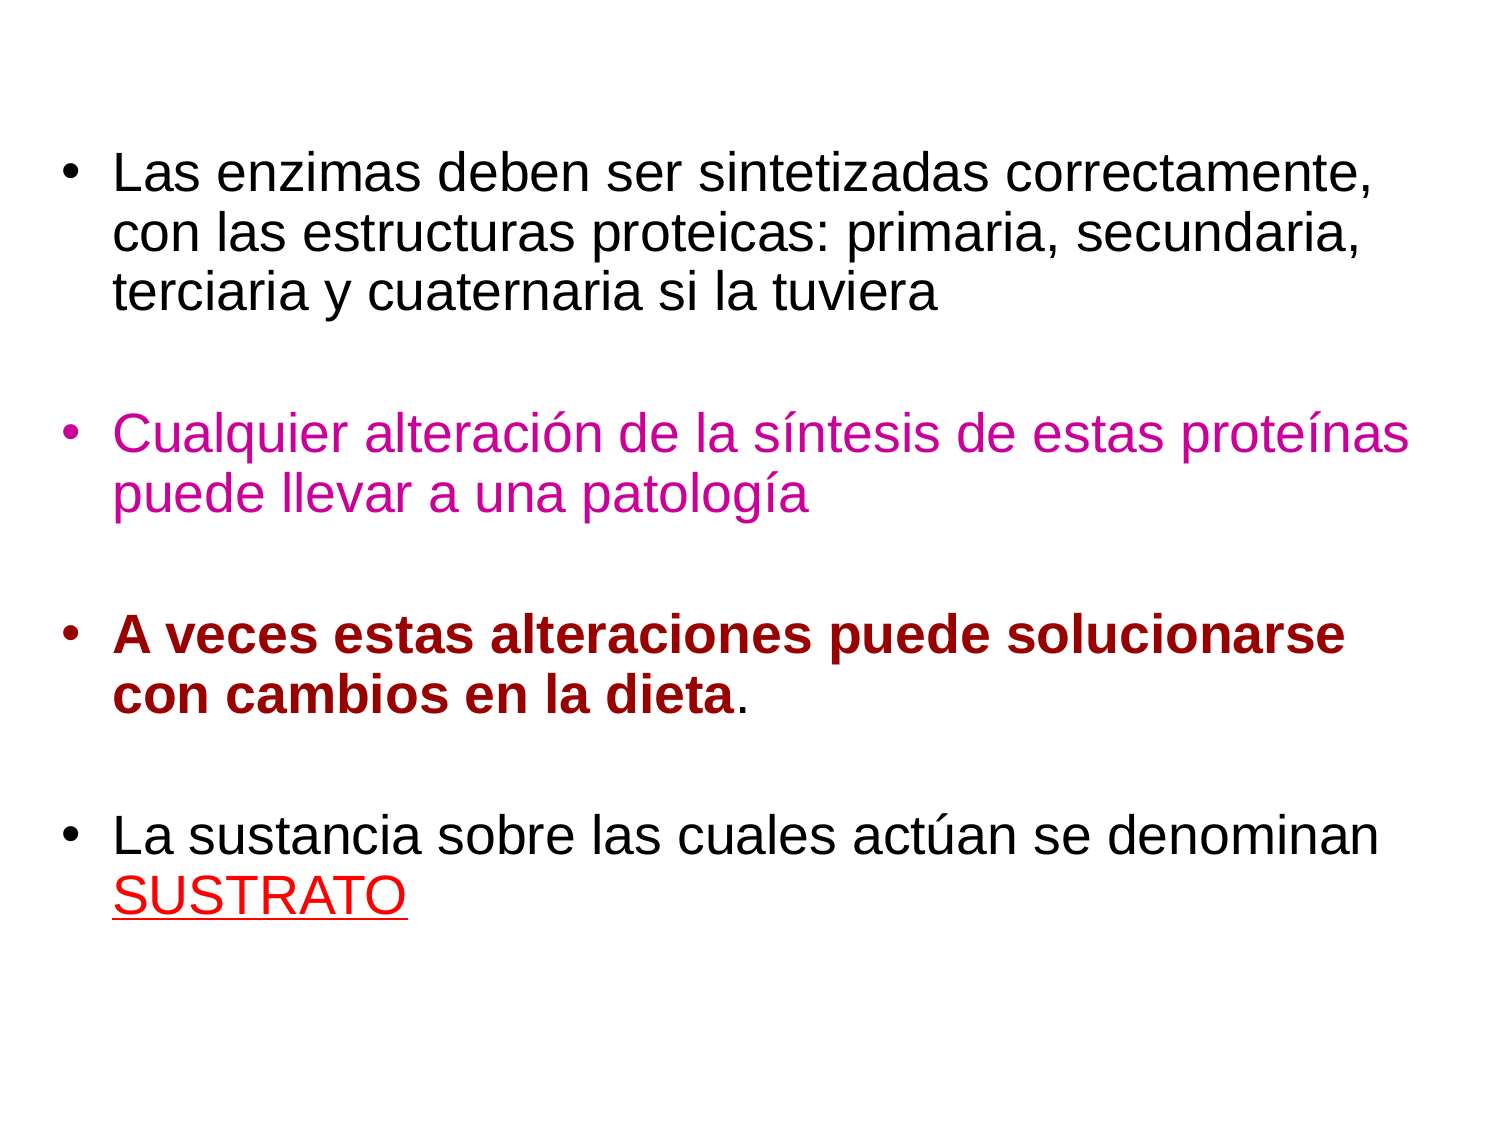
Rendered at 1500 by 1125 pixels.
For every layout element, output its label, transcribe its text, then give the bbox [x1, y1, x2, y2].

list Las enzimas deben ser sintetizadas correctamente, con las estructuras proteicas: primaria, secundaria, terciaria y cuaternaria si la tuviera Cualquier alteración de la síntesis de estas proteínas puede llevar a una patología A veces estas alteraciones puede solucionarse con cambios en la dieta. La sustancia sobre las cuales actúan se denominan SUSTRATO [46, 135, 1466, 938]
